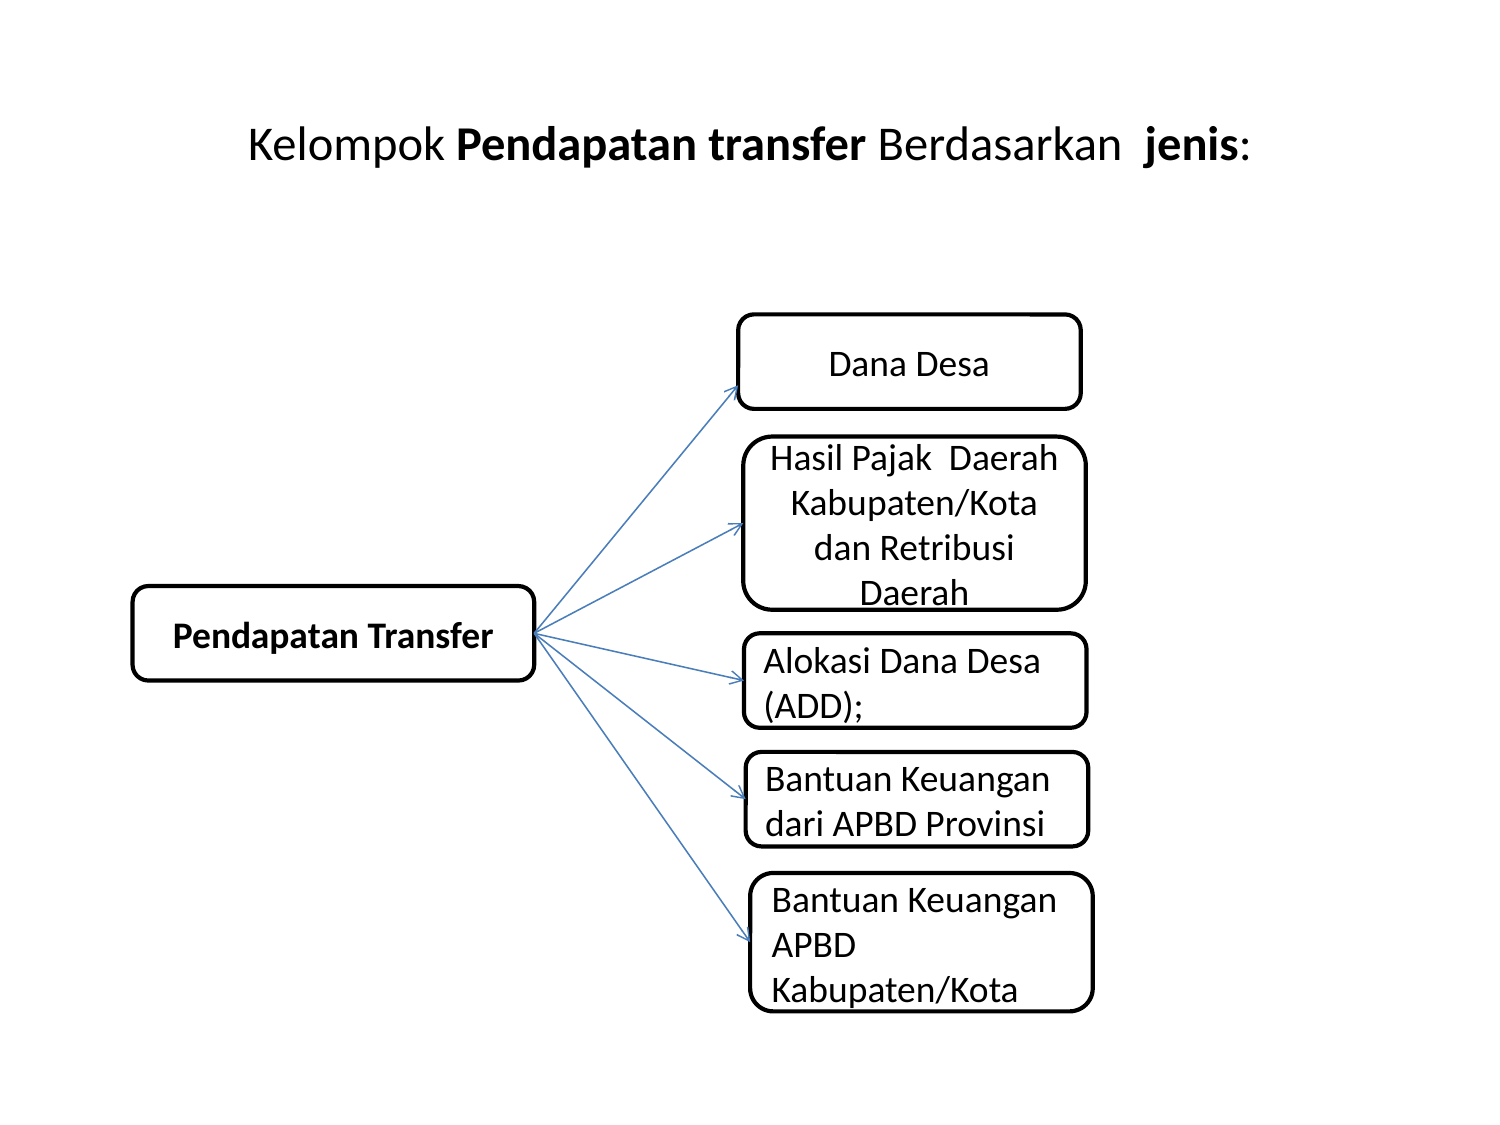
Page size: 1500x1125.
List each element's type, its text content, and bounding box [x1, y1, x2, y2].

text_box Bantuan Keuangan APBD Kabupaten/Kota [748, 870, 1095, 1014]
text_box Alokasi Dana Desa (ADD); [751, 631, 1089, 730]
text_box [533, 385, 739, 522]
text_box Bantuan Keuangan dari APBD Provinsi [755, 749, 1091, 849]
text_box Dana Desa [736, 312, 1083, 411]
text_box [533, 633, 751, 943]
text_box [533, 522, 744, 630]
text_box Pendapatan Transfer [130, 583, 527, 683]
text_box Hasil Pajak Daerah Kabupaten/Kota dan Retribusi Daerah [743, 434, 1088, 612]
title Kelompok Pendapatan transfer Berdasarkan jenis: [75, 45, 1425, 233]
